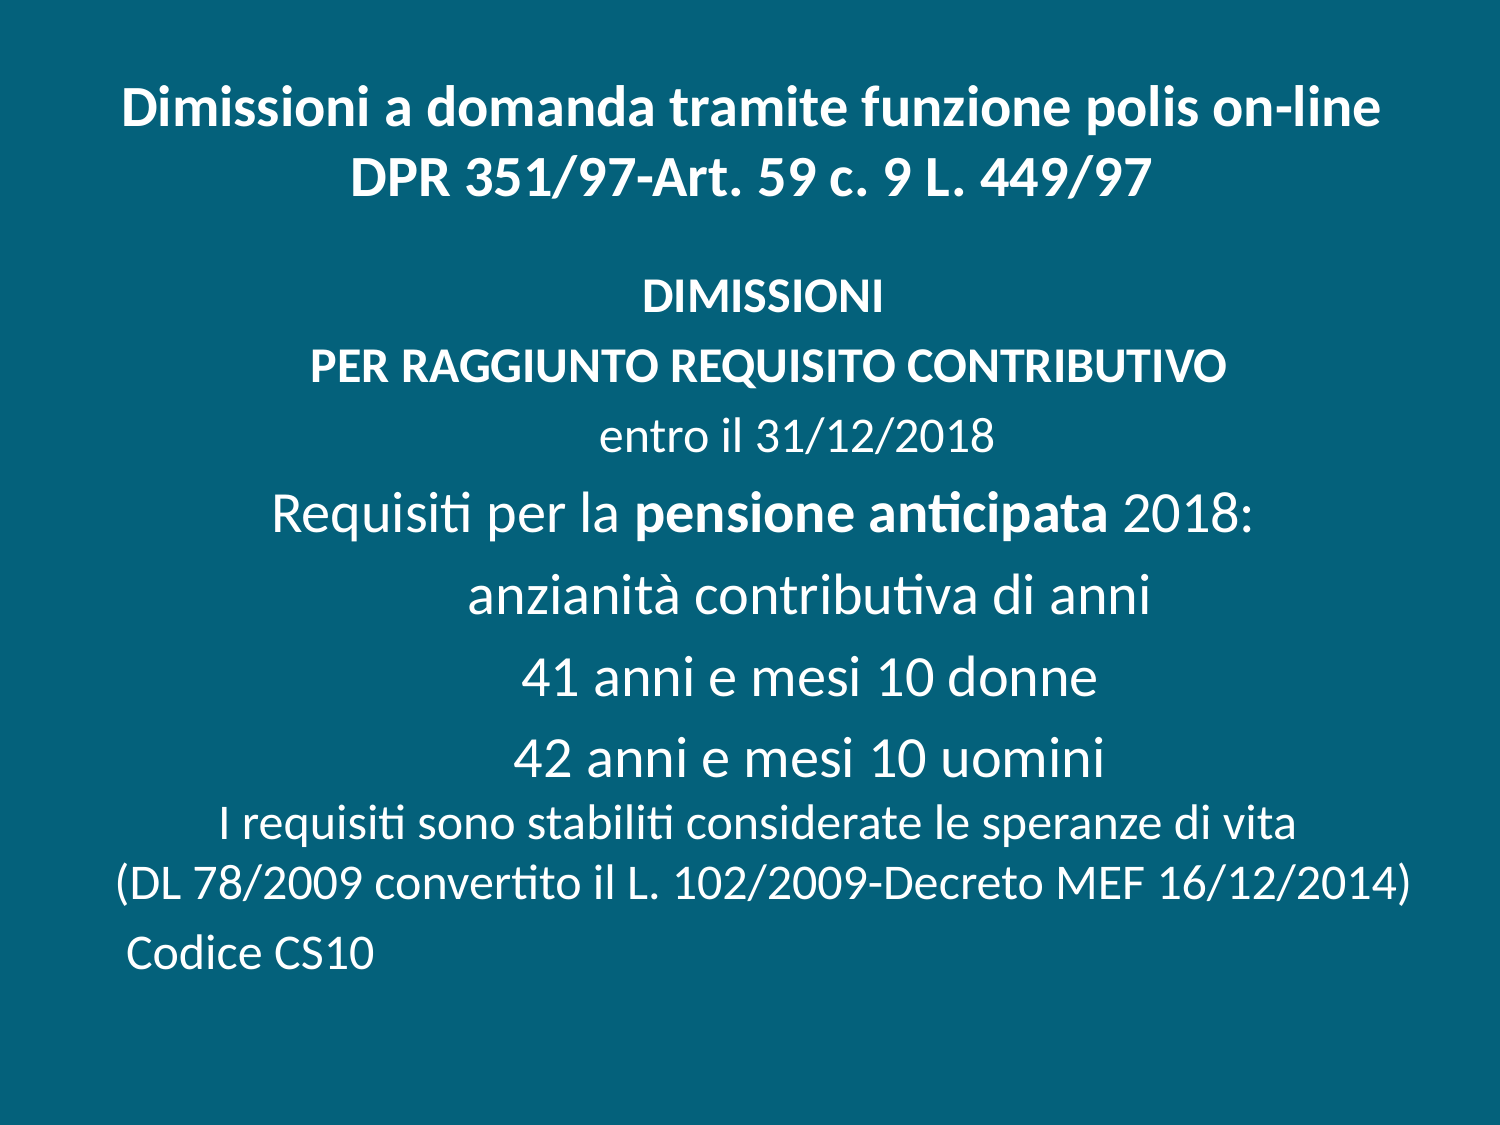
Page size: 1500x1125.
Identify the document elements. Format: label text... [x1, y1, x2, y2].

title Dimissioni a domanda tramite funzione polis on-line DPR 351/97-Art. 59 c. 9 L. 449/97 [76, 79, 1427, 268]
list DIMISSIONI PER RAGGIUNTO REQUISITO CONTRIBUTIVO entro il 31/12/2018 Requisiti per la pensione anticipata 2018: anzianità contributiva di anni 41 anni e mesi 10 donne 42 anni e mesi 10 uomini I requisiti sono stabiliti considerate le speranze di vita (DL 78/2009 convertito il L. 102/2009-Decreto MEF 16/12/2014) Codice CS10 [88, 255, 1439, 998]
